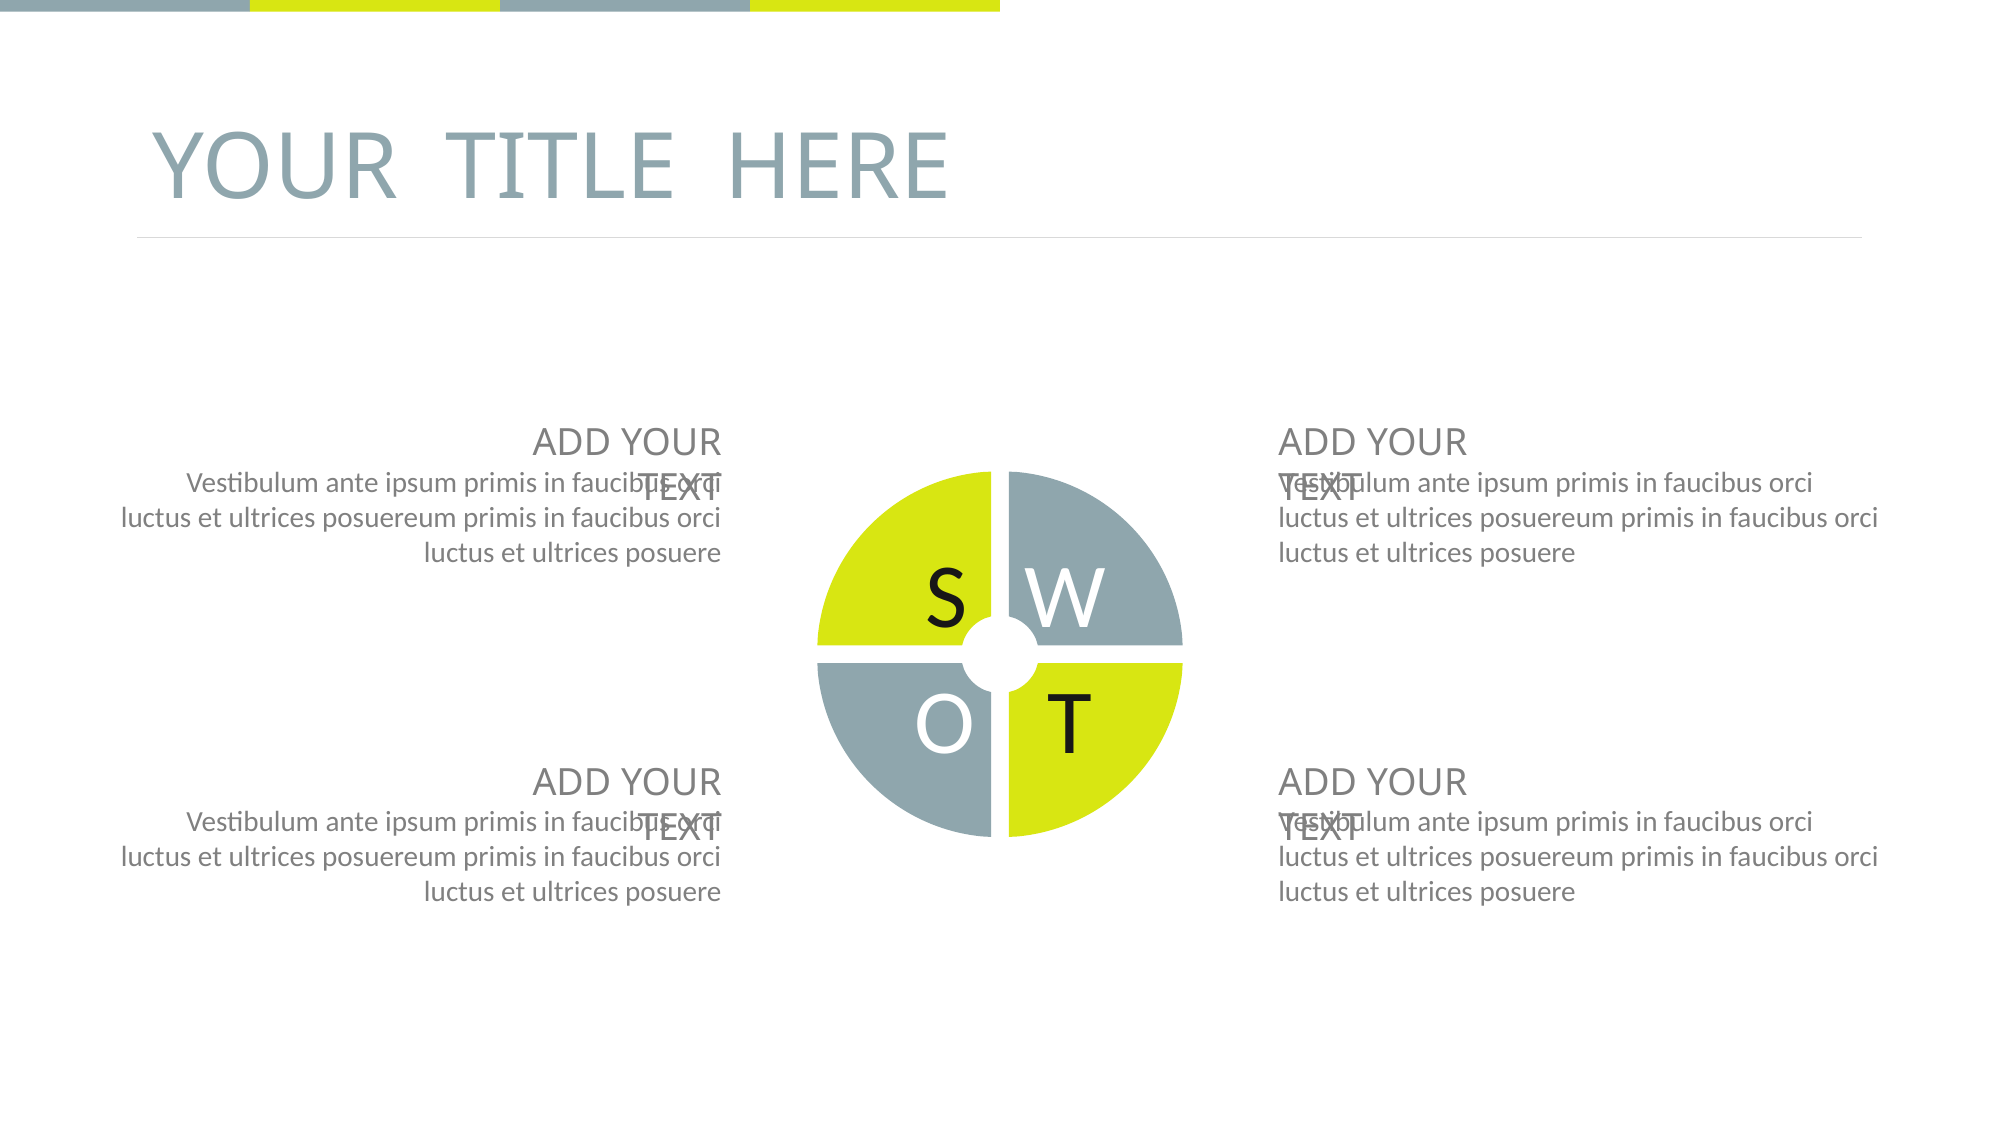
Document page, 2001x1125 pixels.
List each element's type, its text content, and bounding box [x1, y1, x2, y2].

text_box ADD YOUR TEXT [1263, 750, 1561, 795]
text_box ADD YOUR TEXT [439, 411, 737, 455]
text_box Vestibulum ante ipsum primis in faucibus orci luctus et ultrices posuereum primis in faucibus orci luctus et ultrices posuere [105, 455, 737, 576]
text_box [817, 471, 1183, 837]
text_box Vestibulum ante ipsum primis in faucibus orci luctus et ultrices posuereum primis in faucibus orci luctus et ultrices posuere [1263, 795, 1895, 915]
text_box ADD YOUR TEXT [1263, 411, 1561, 455]
text_box Vestibulum ante ipsum primis in faucibus orci luctus et ultrices posuereum primis in faucibus orci luctus et ultrices posuere [105, 795, 737, 915]
text_box ADD YOUR TEXT [439, 750, 737, 795]
title YOUR TITLE HERE [137, 59, 1863, 278]
text_box Vestibulum ante ipsum primis in faucibus orci luctus et ultrices posuereum primis in faucibus orci luctus et ultrices posuere [1263, 455, 1895, 576]
